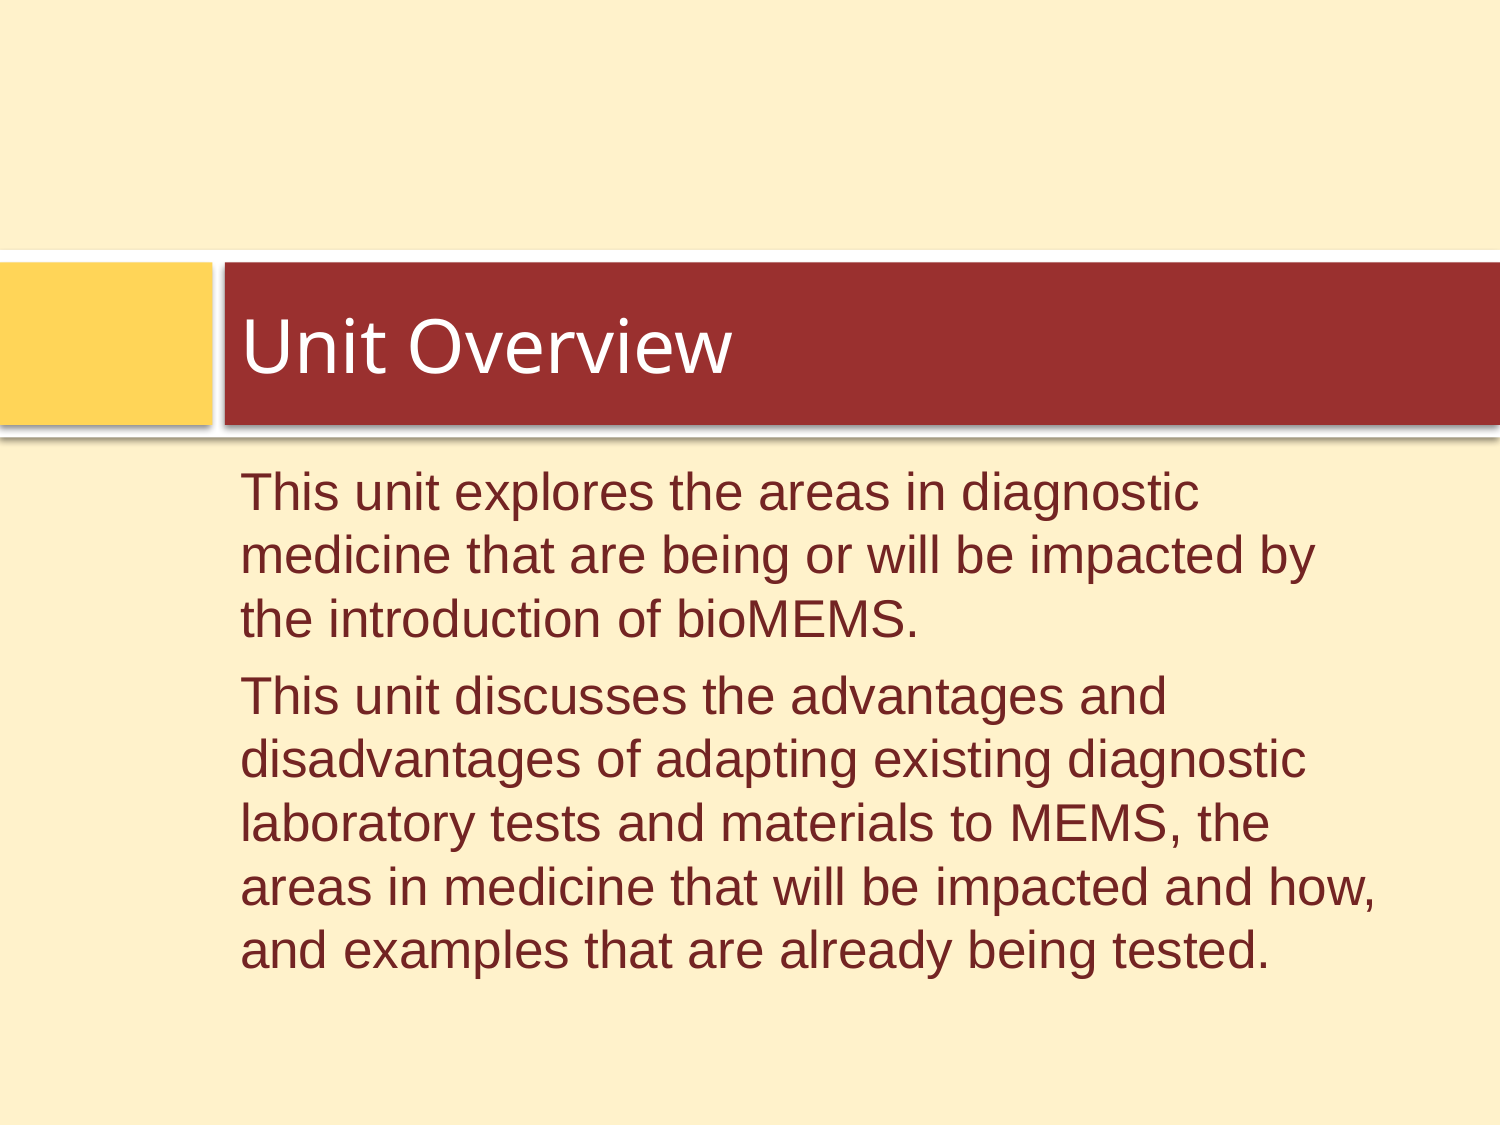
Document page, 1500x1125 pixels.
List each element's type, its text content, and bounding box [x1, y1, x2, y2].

title Unit Overview [225, 262, 1475, 425]
list This unit explores the areas in diagnostic medicine that are being or will be impacted by the introduction of bioMEMS. This unit discusses the advantages and disadvantages of adapting existing diagnostic laboratory tests and materials to MEMS, the areas in medicine that will be impacted and how, and examples that are already being tested. [225, 450, 1394, 1008]
